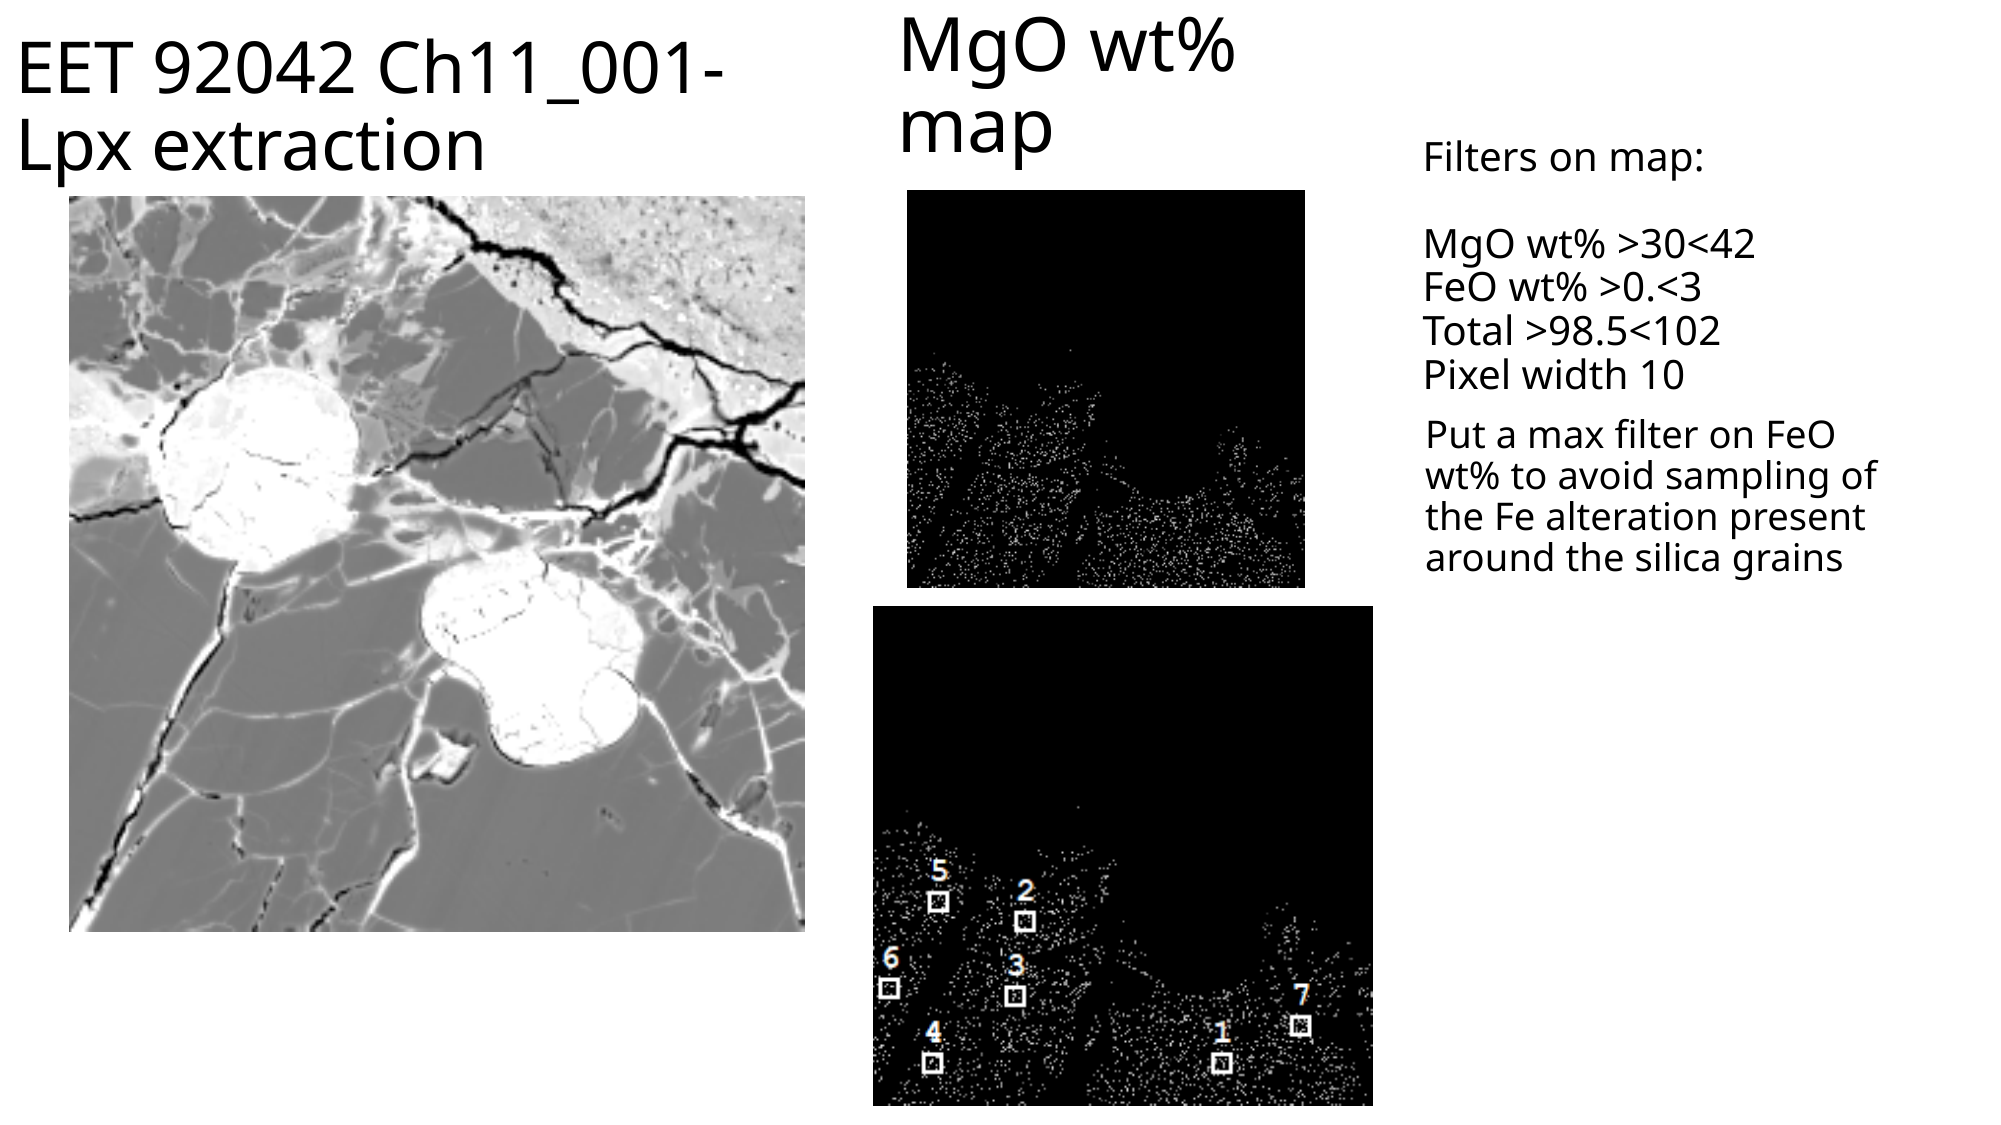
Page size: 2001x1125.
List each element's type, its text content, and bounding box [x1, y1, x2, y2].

text_box Filters on map: MgO wt% >30<42 FeO wt% >0.<3 Total >98.5<102 Pixel width 10 [1407, 128, 1960, 408]
picture [69, 196, 805, 932]
picture [873, 606, 1373, 1106]
picture [907, 190, 1305, 588]
text_box Put a max filter on FeO wt% to avoid sampling of the Fe alteration present around the silica grains [1410, 388, 1899, 607]
title EET 92042 Ch11_001-Lpx extraction [0, 0, 801, 218]
text_box MgO wt% map [882, 0, 1380, 197]
